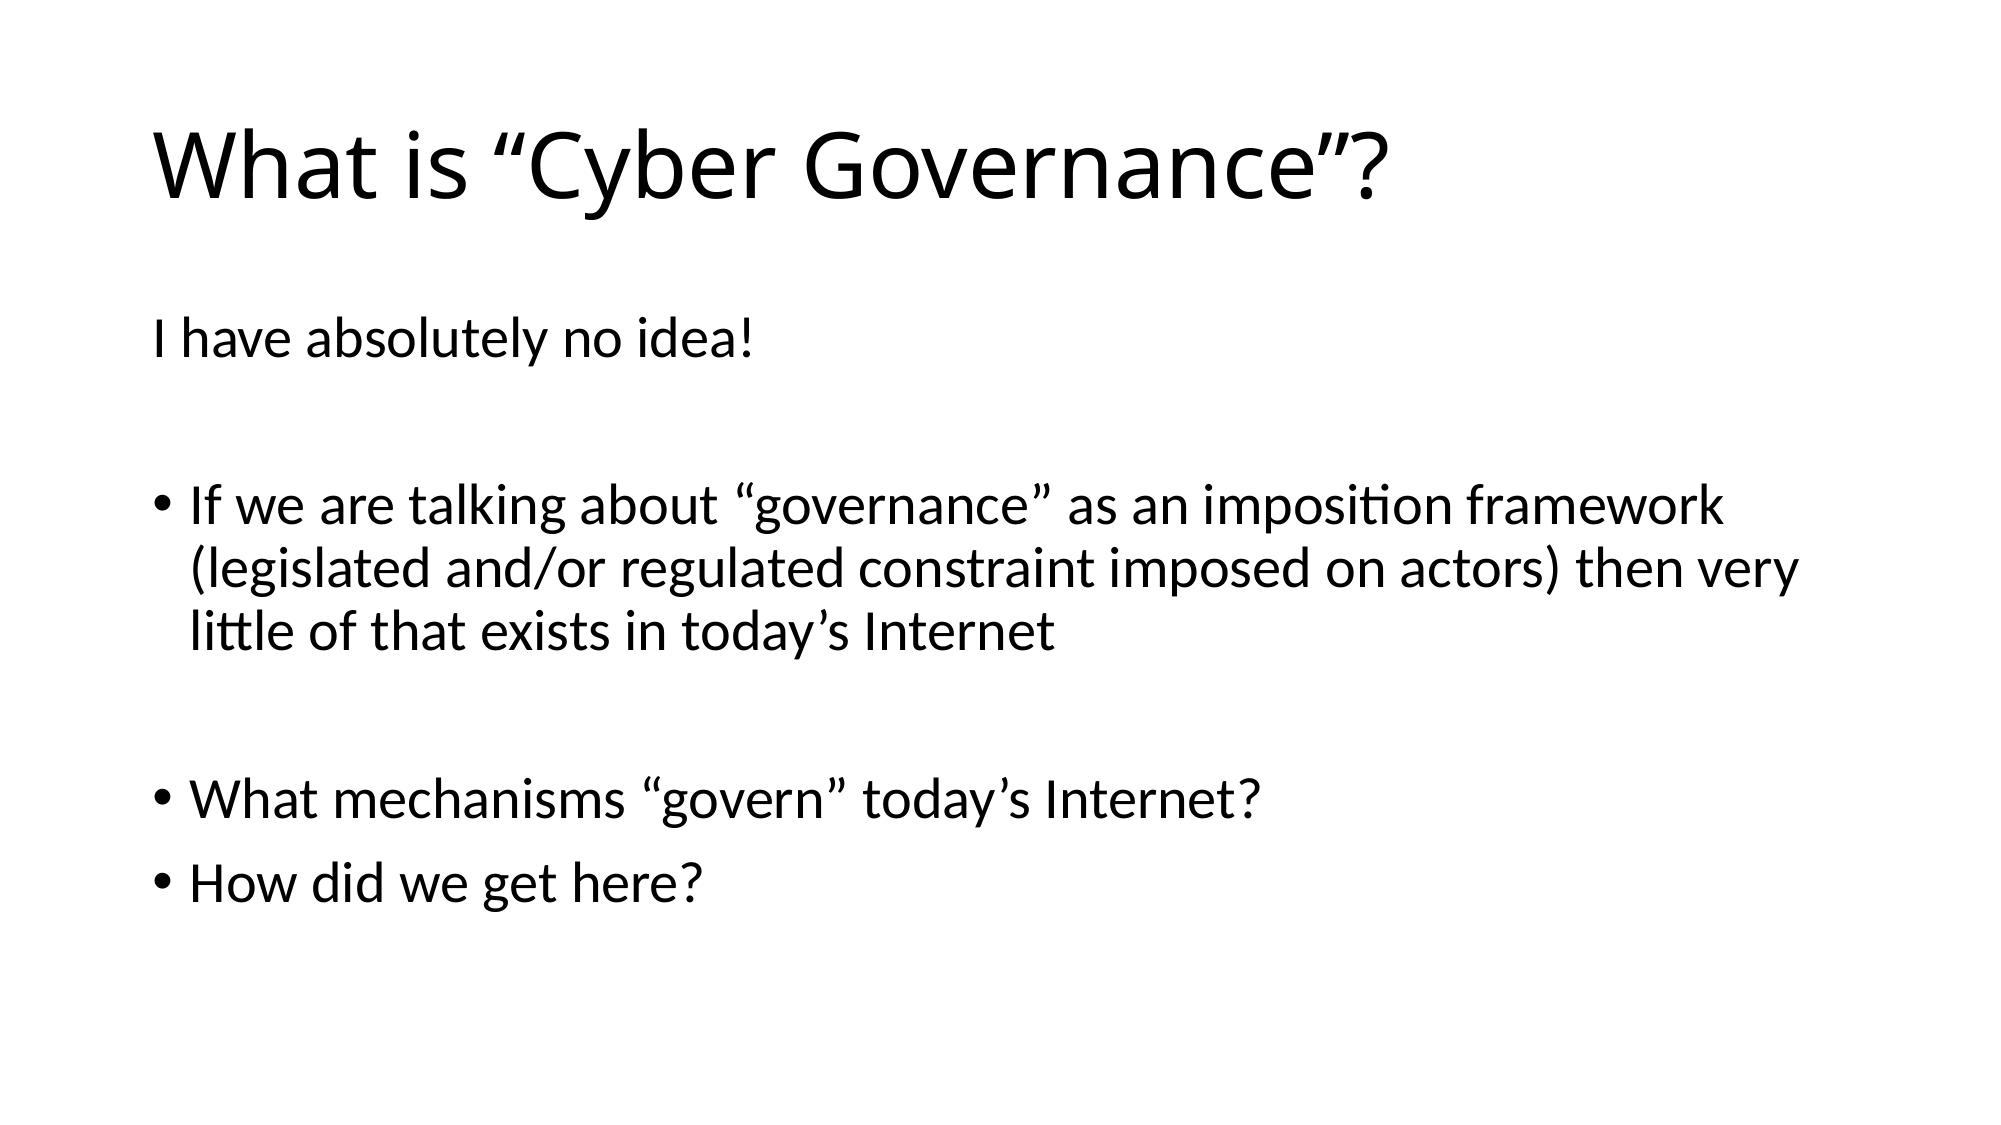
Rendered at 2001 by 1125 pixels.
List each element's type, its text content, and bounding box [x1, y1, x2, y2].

title What is “Cyber Governance”? [137, 59, 1863, 278]
list I have absolutely no idea! If we are talking about “governance” as an imposition framework (legislated and/or regulated constraint imposed on actors) then very little of that exists in today’s Internet What mechanisms “govern” today’s Internet? How did we get here? [137, 299, 1863, 1014]
